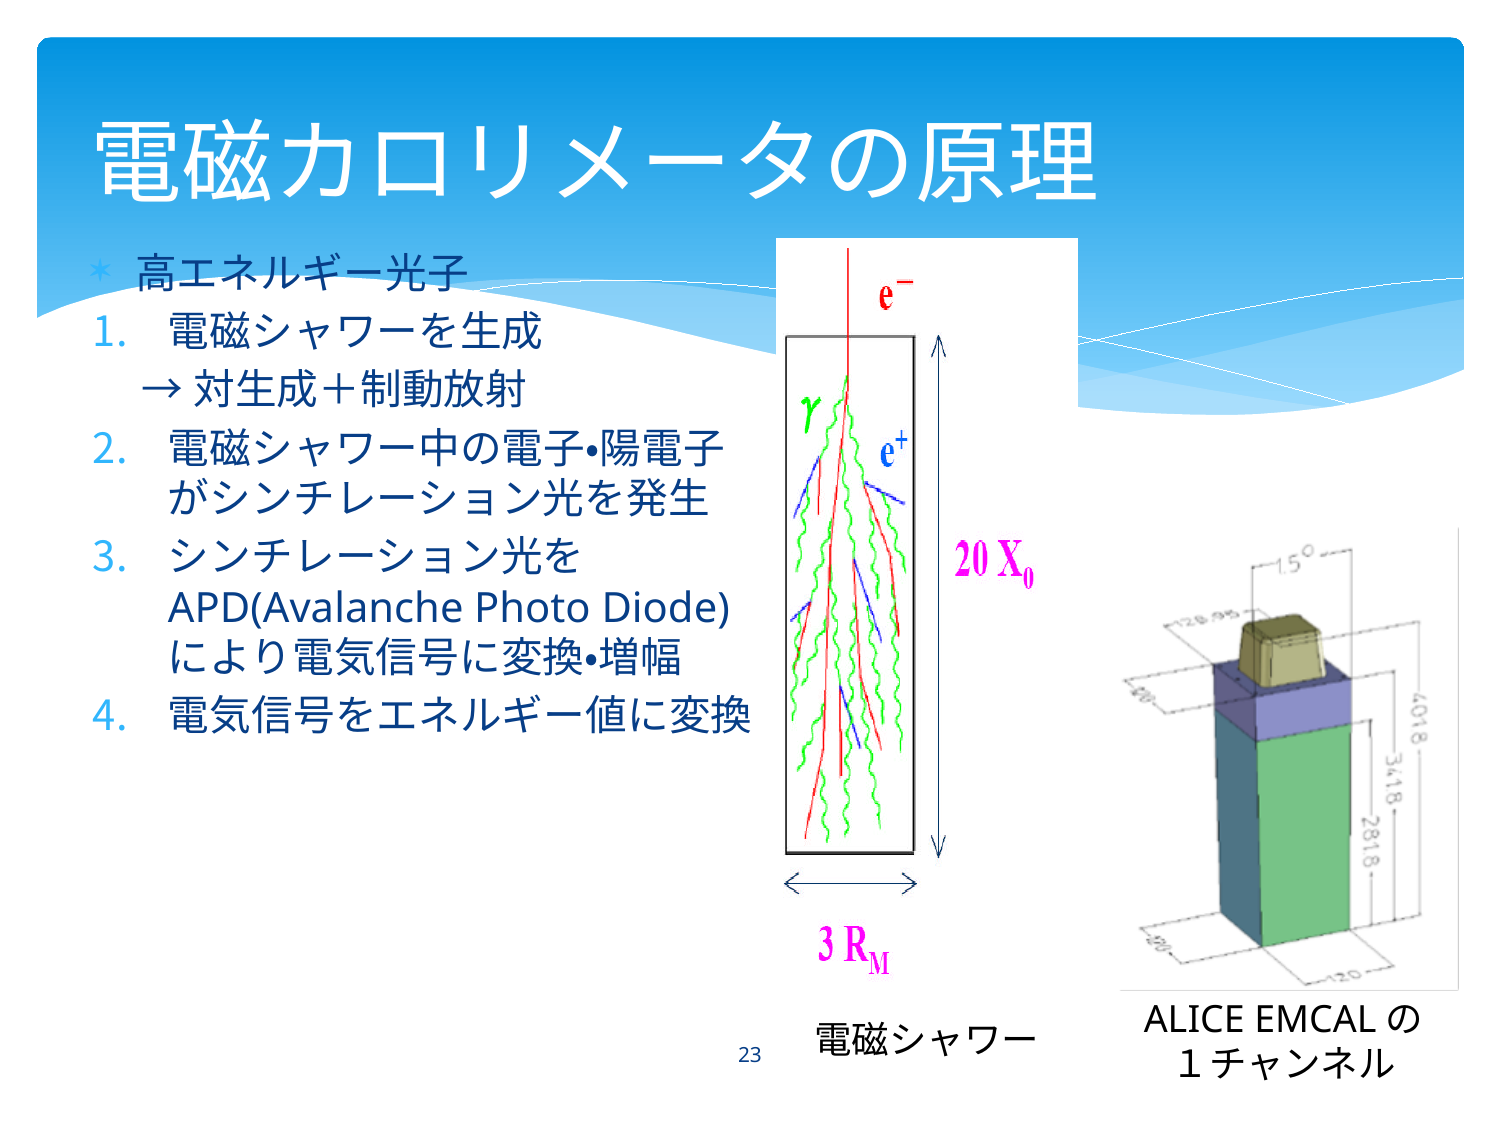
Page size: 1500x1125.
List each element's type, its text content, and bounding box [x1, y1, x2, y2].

text_box ALICE EMCALの １チャンネル [1129, 1002, 1438, 1092]
title 電磁カロリメータの原理 [75, 55, 1425, 261]
slide_number 23 [654, 1025, 846, 1086]
picture [776, 238, 1079, 988]
list 高エネルギー光子 電磁シャワーを生成 →対生成＋制動放射 電磁シャワー中の電子・陽電子がシンチレーション光を発生 シンチレーション光をAPD(Avalanche Photo Diode)により電気信号に変換・増幅 電気信号をエネルギー値に変換 [75, 261, 770, 815]
text_box 電磁シャワー [799, 1009, 1055, 1069]
picture [1119, 526, 1460, 992]
